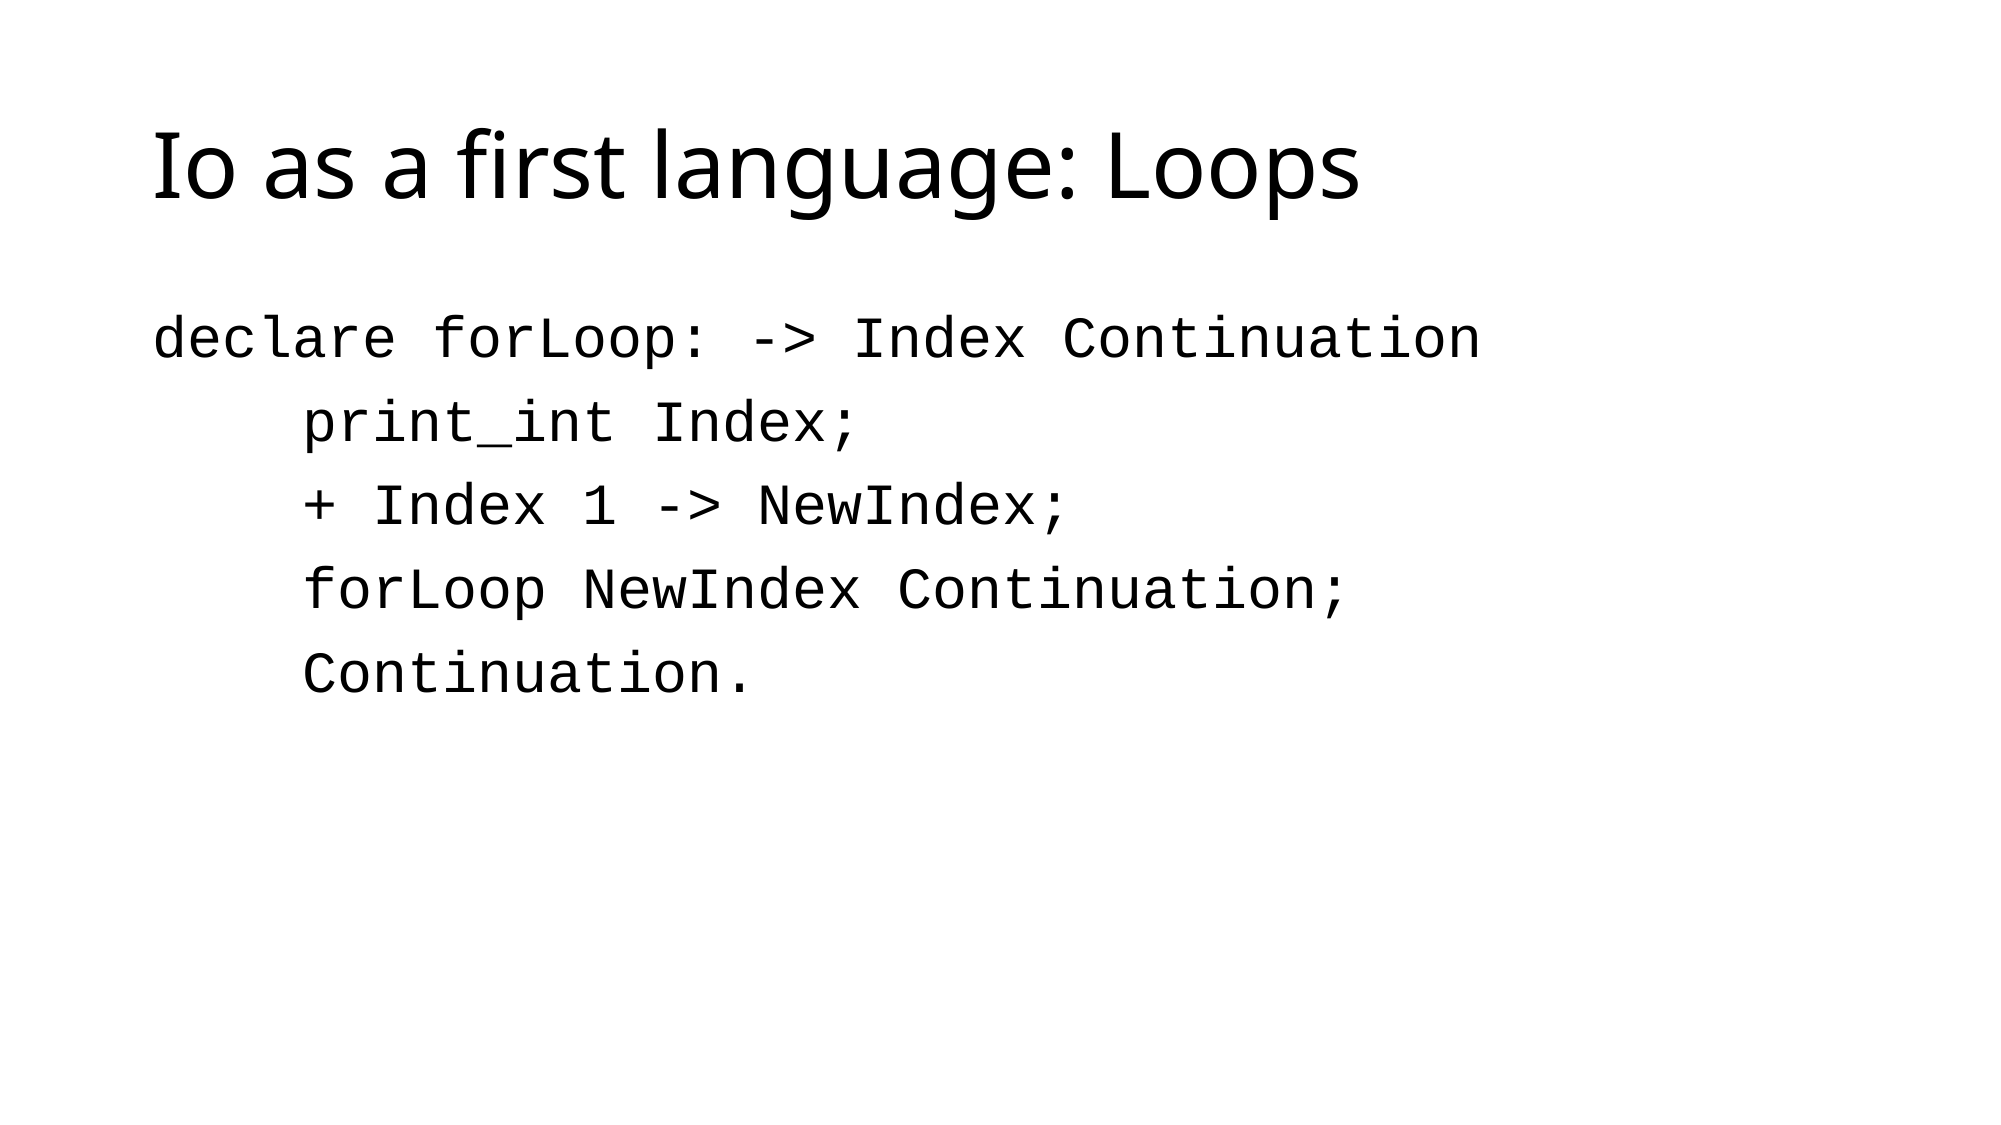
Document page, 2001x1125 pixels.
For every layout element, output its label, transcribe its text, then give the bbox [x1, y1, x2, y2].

title Io as a first language: Loops [137, 59, 1863, 278]
list declare forLoop: -> Index Continuation print_int Index; + Index 1 -> NewIndex; forLoop NewIndex Continuation; Continuation. [137, 299, 1863, 1014]
